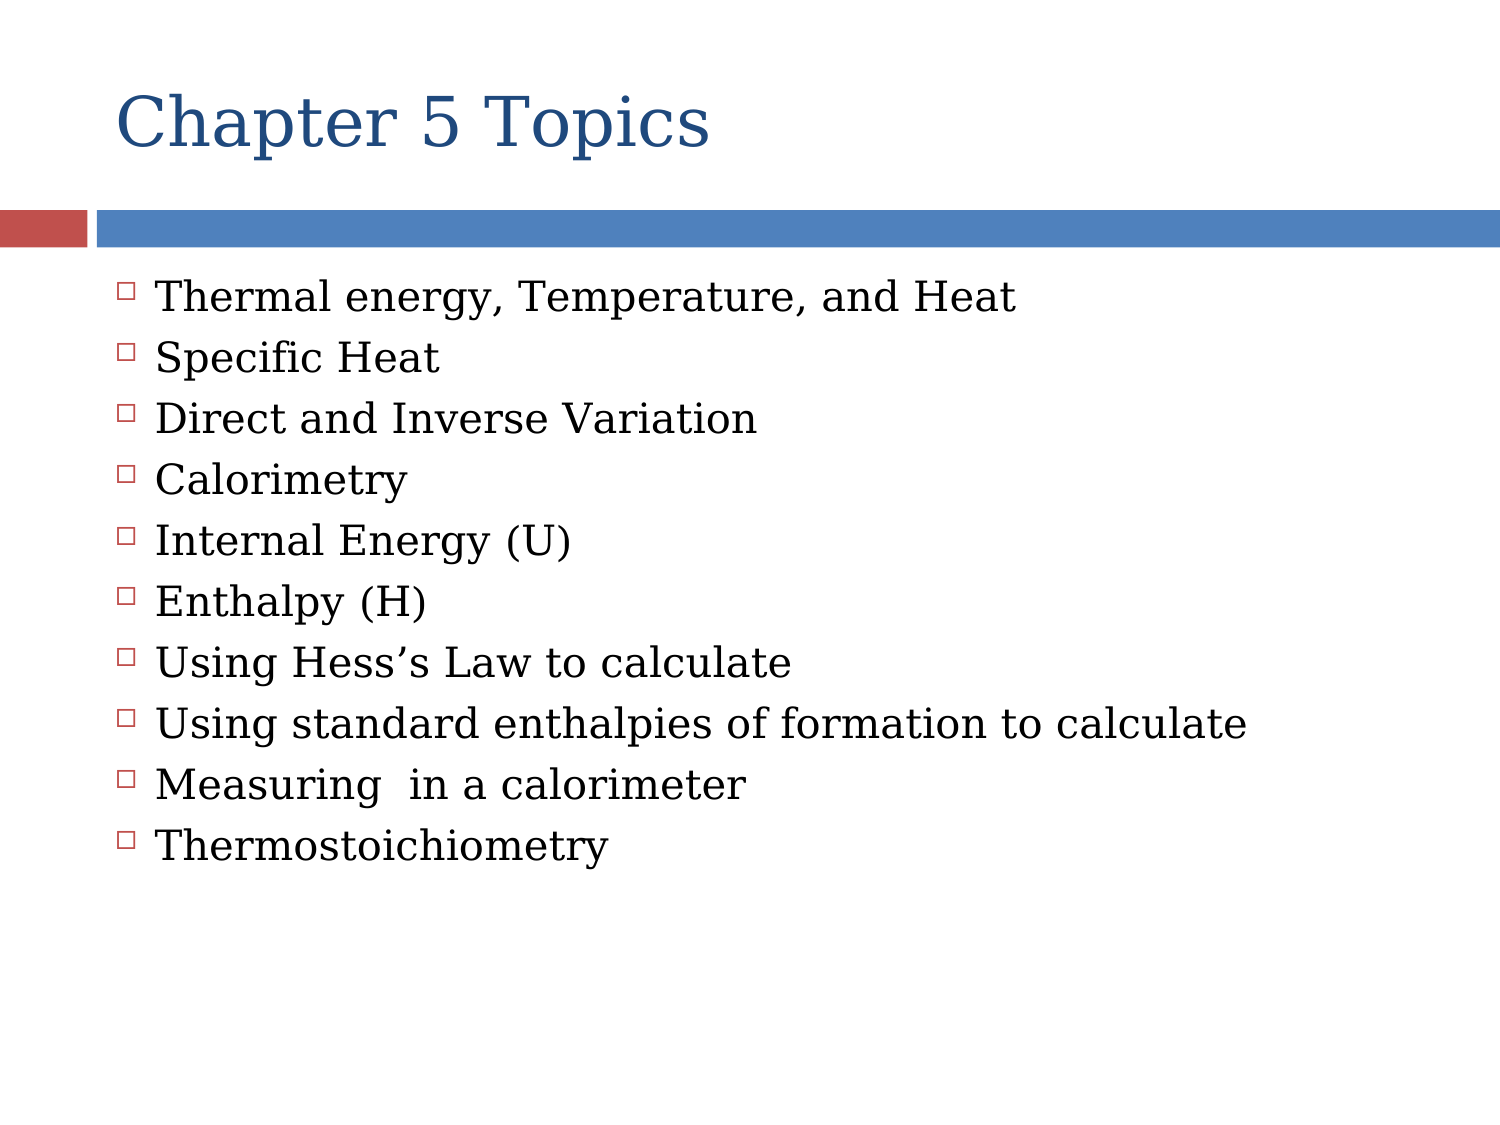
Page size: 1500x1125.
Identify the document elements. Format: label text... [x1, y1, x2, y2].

title Chapter 5 Topics [100, 37, 1438, 200]
